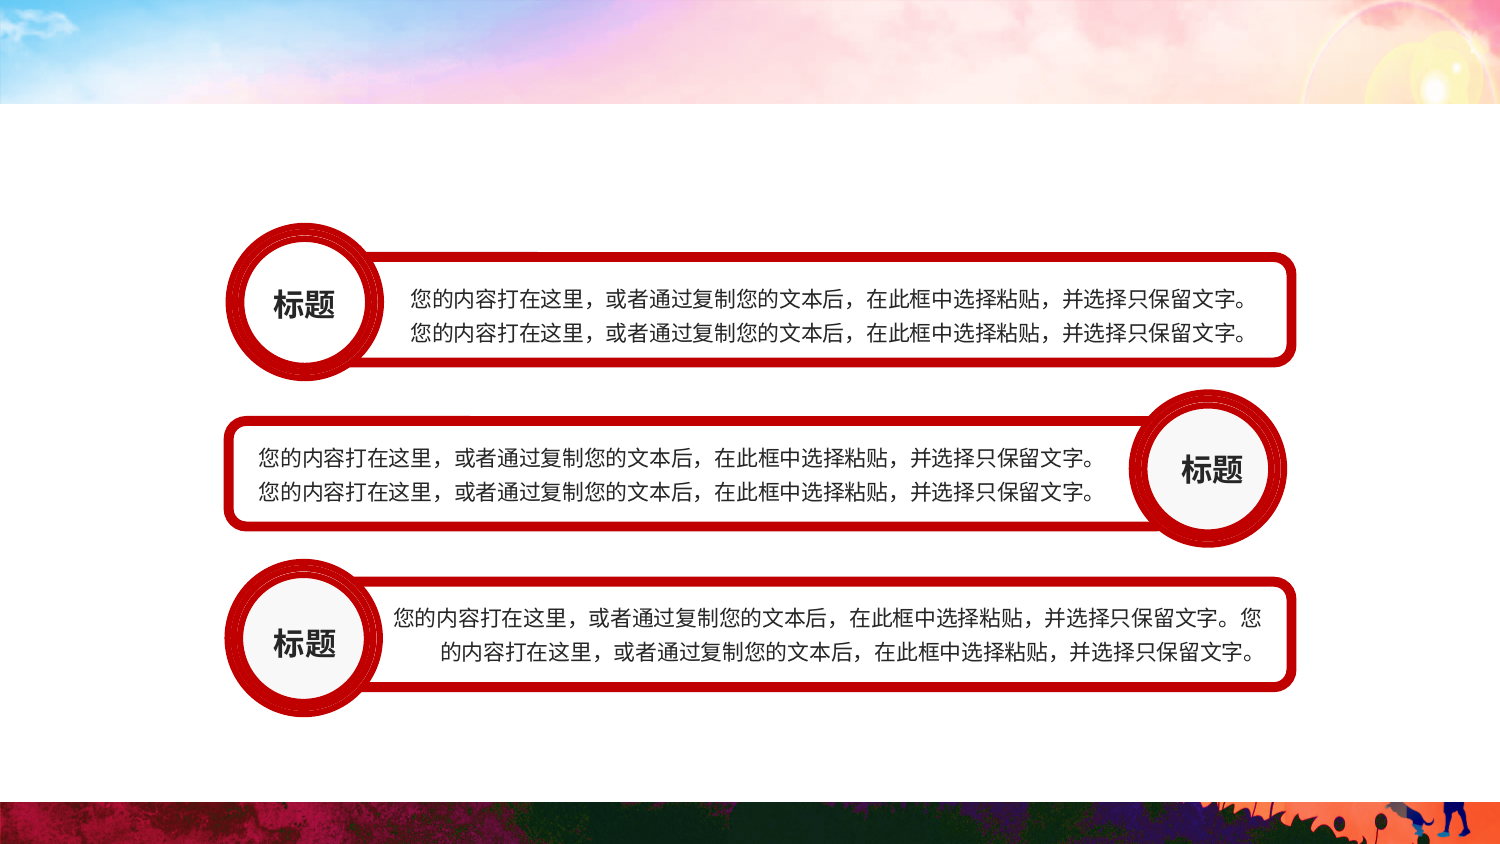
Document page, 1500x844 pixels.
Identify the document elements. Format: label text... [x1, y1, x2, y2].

text_box 您的内容打在这里，或者通过复制您的文本后，在此框中选择粘贴，并选择只保留文字。您的内容打在这里，或者通过复制您的文本后，在此框中选择粘贴，并选择只保留文字。 [380, 588, 1291, 672]
picture [0, 0, 1500, 104]
text_box 您的内容打在这里，或者通过复制您的文本后，在此框中选择粘贴，并选择只保留文字。您的内容打在这里，或者通过复制您的文本后，在此框中选择粘贴，并选择只保留文字。 [395, 270, 1275, 354]
text_box [380, 580, 1289, 588]
text_box [381, 255, 1293, 364]
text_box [227, 561, 380, 715]
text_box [228, 225, 381, 379]
text_box [227, 419, 1131, 528]
text_box [380, 592, 1293, 689]
text_box 您的内容打在这里，或者通过复制您的文本后，在此框中选择粘贴，并选择只保留文字。您的内容打在这里，或者通过复制您的文本后，在此框中选择粘贴，并选择只保留文字。 [243, 428, 1126, 542]
picture [0, 802, 1500, 844]
text_box 标题 [1285, 442, 1290, 495]
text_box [1131, 392, 1285, 545]
